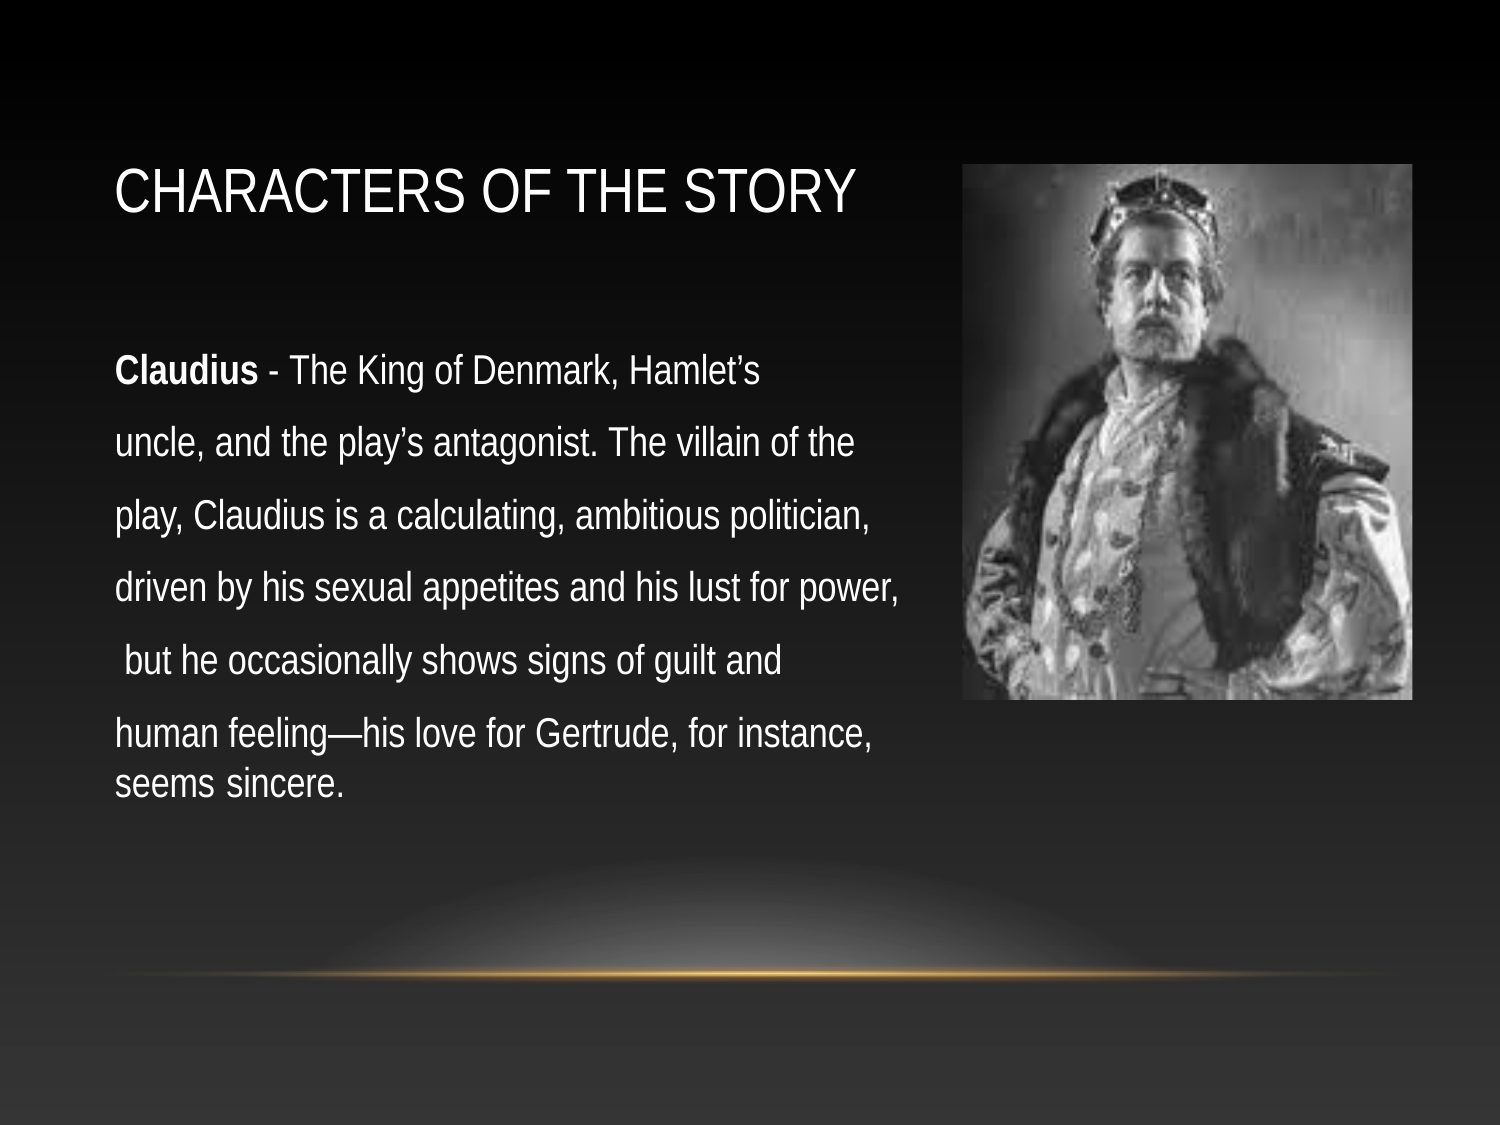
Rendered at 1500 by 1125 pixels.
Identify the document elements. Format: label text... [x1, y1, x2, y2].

text_box Claudius - The King of Denmark, Hamlet’s uncle, and the play’s antagonist. The villain of the play, Claudius is a calculating, ambitious politician, driven by his sexual appetites and his lust for power, but he occasionally shows signs of guilt and human feeling—his love for Gertrude, for instance, seems sincere. [112, 317, 1121, 806]
text_box [962, 164, 1413, 700]
picture [0, 0, 1500, 1125]
title CHARACTERS OF THE STORY [112, 147, 863, 317]
